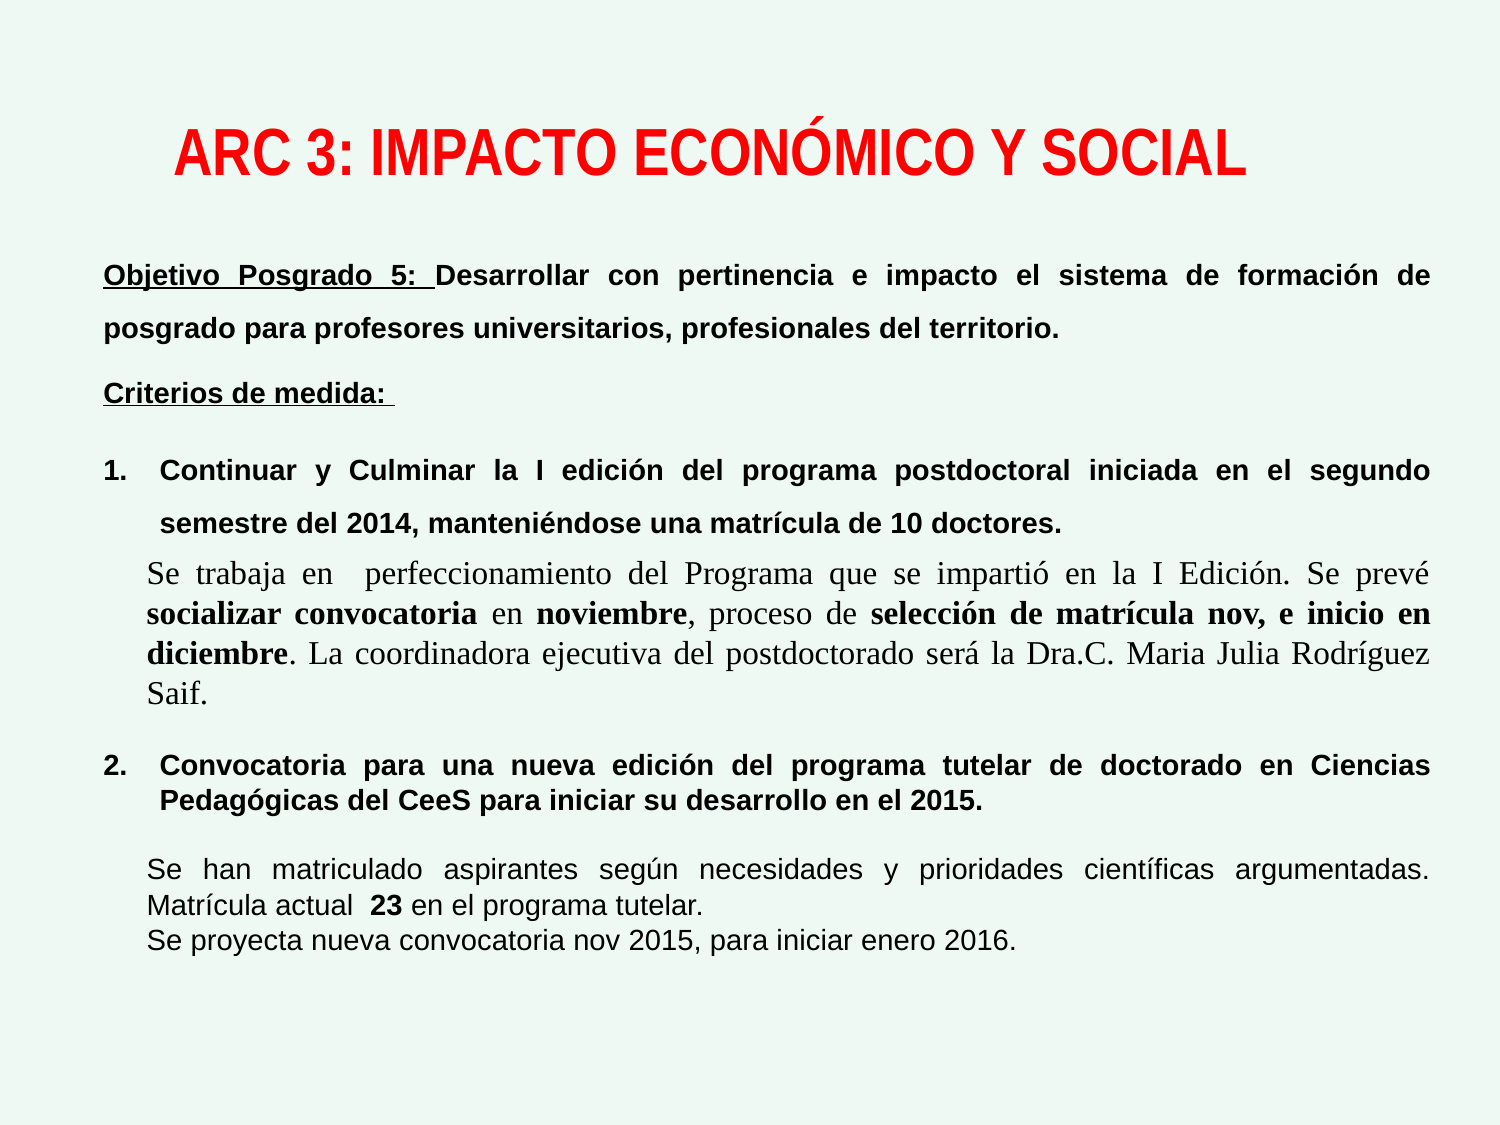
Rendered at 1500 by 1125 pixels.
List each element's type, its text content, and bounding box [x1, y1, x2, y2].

text_box Objetivo Posgrado 5: Desarrollar con pertinencia e impacto el sistema de formación de posgrado para profesores universitarios, profesionales del territorio. Criterios de medida: Continuar y Culminar la I edición del programa postdoctoral iniciada en el segundo semestre del 2014, manteniéndose una matrícula de 10 doctores. Se trabaja en perfeccionamiento del Programa que se impartió en la I Edición. Se prevé socializar convocatoria en noviembre, proceso de selección de matrícula nov, e inicio en diciembre. La coordinadora ejecutiva del postdoctorado será la Dra.C. Maria Julia Rodríguez Saif. Convocatoria para una nueva edición del programa tutelar de doctorado en Ciencias Pedagógicas del CeeS para iniciar su desarrollo en el 2015. Se han matriculado aspirantes según necesidades y prioridades científicas argumentadas. Matrícula actual 23 en el programa tutelar. Se proyecta nueva convocatoria nov 2015, para iniciar enero 2016. [88, 231, 1447, 1029]
text_box ARC 3: IMPACTO ECONÓMICO Y SOCIAL [102, 101, 1320, 197]
